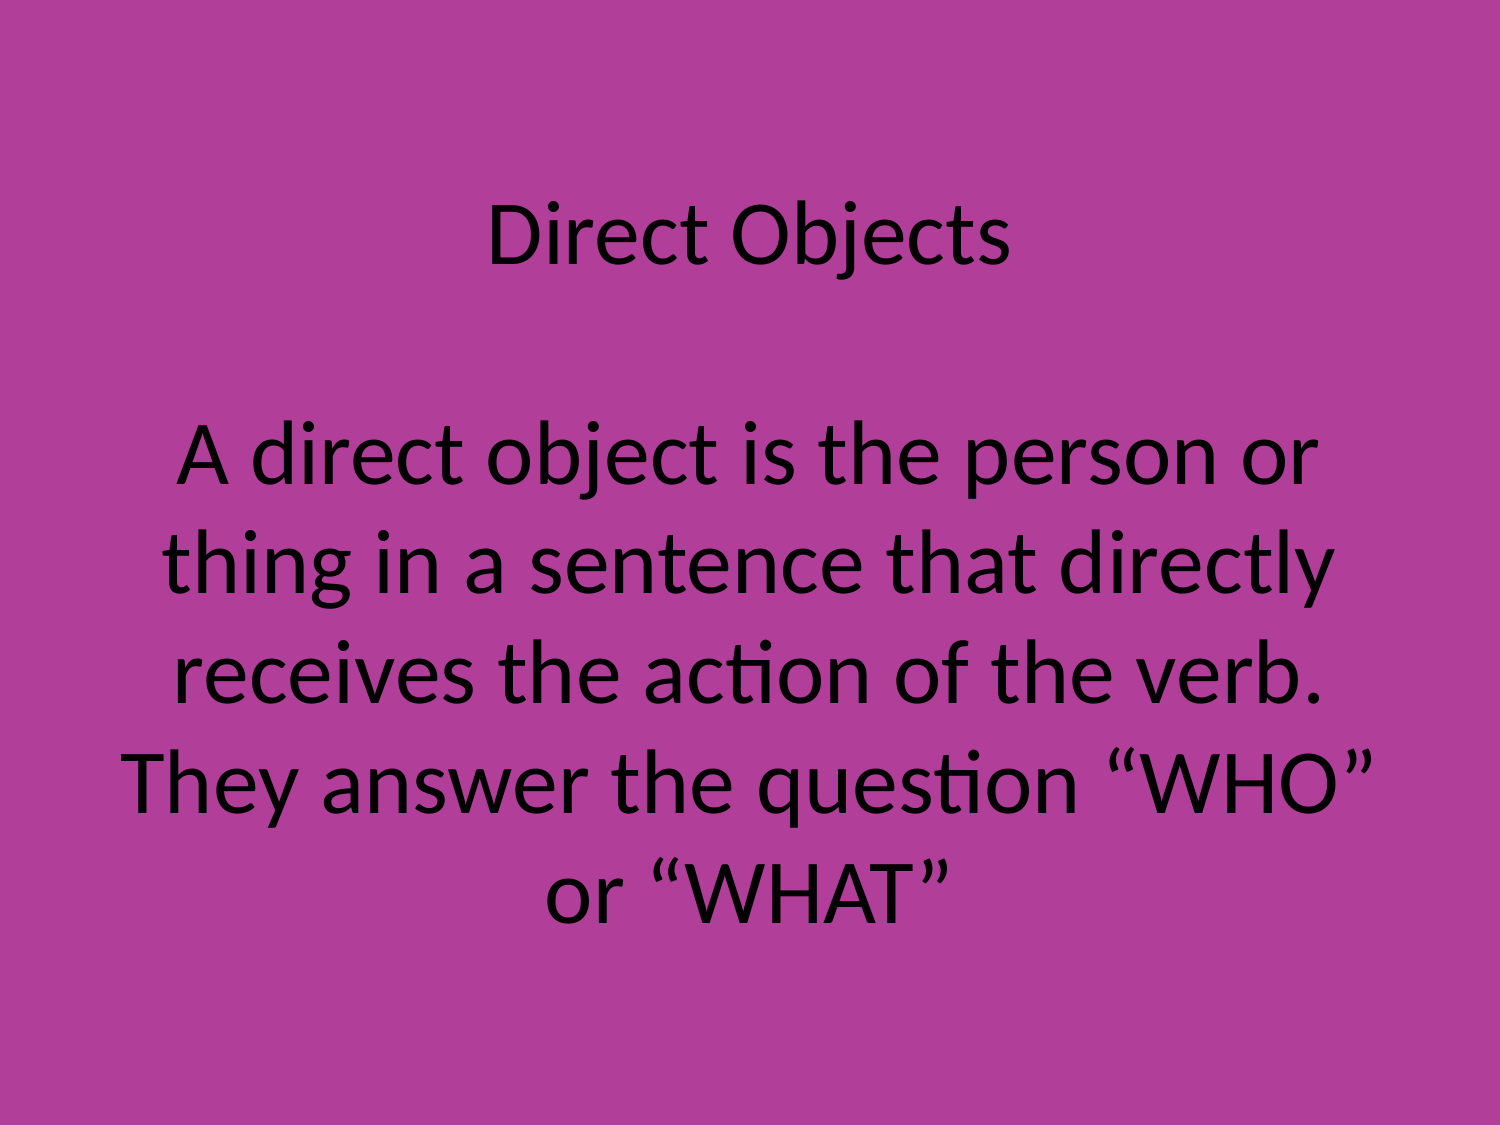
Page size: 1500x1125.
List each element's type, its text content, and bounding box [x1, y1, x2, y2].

title Direct Objects A direct object is the person or thing in a sentence that directly receives the action of the verb. They answer the question “WHO” or “WHAT” [75, 45, 1425, 1070]
